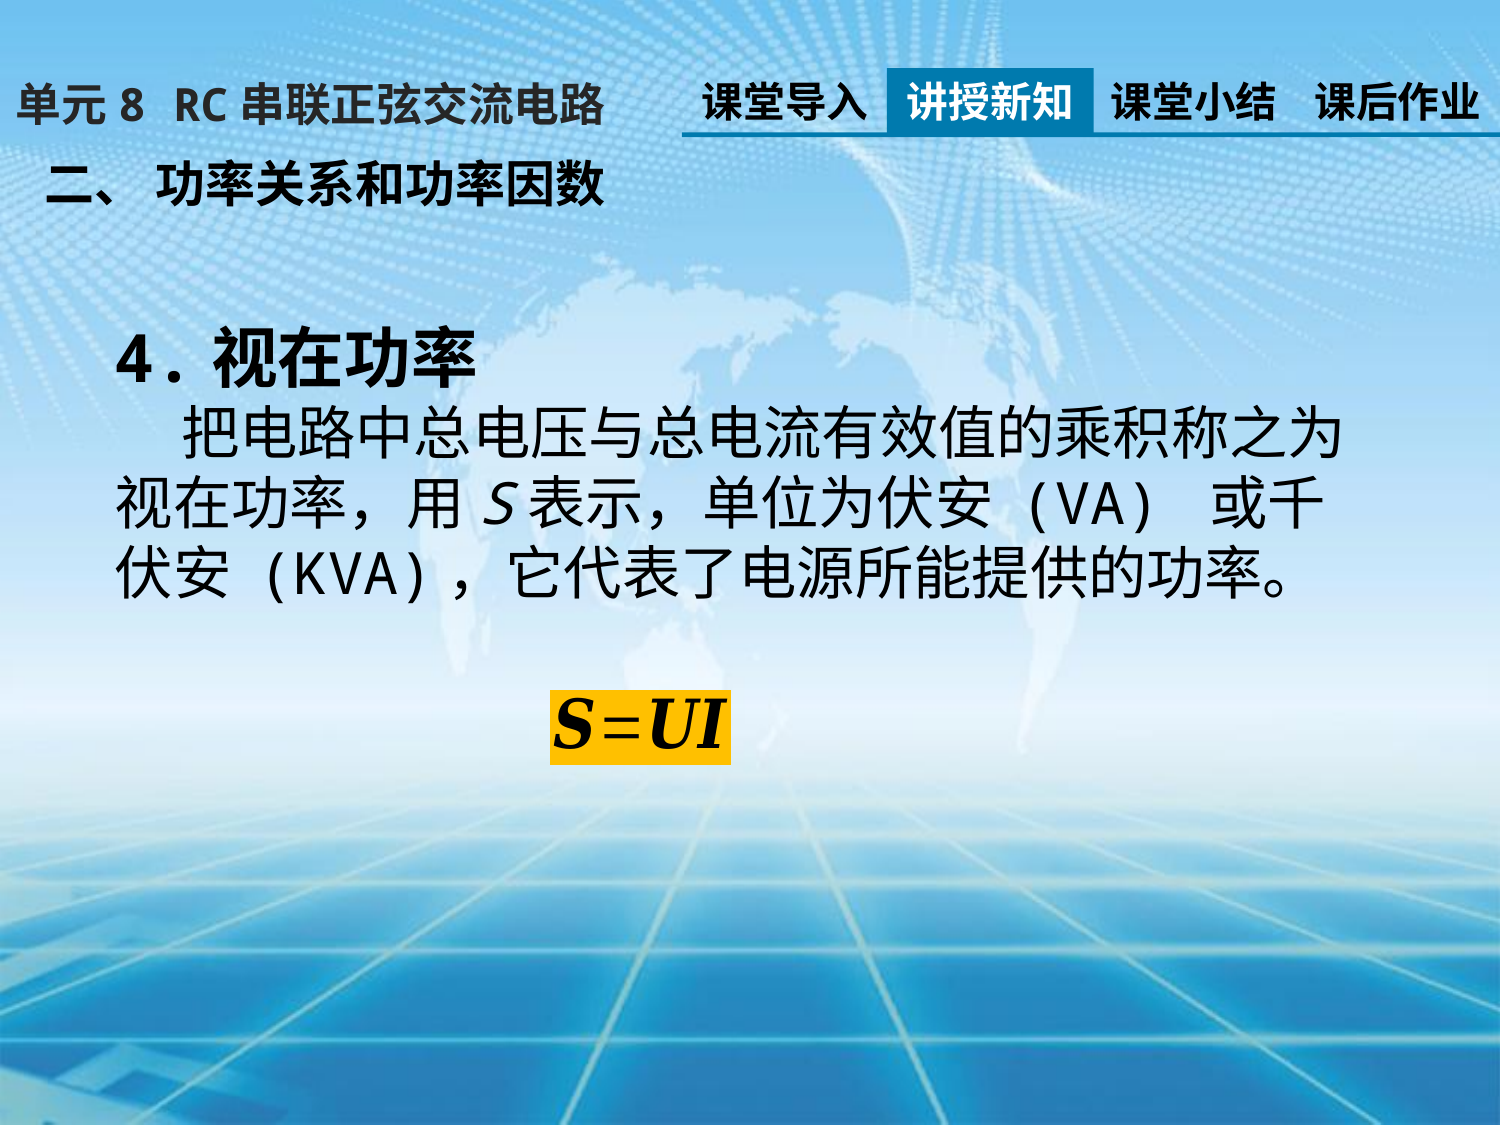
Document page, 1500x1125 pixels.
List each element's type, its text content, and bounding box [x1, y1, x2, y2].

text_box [1, 67, 1500, 139]
text_box 二、 功率关系和功率因数 [1, 151, 649, 214]
text_box 4.视在功率 把电路中总电压与总电流有效值的乘积称之为视在功率，用S表示，单位为伏安 (VA) 或千伏安 (KVA)，它代表了电源所能提供的功率。 [100, 268, 1368, 614]
picture [0, 0, 1500, 1125]
